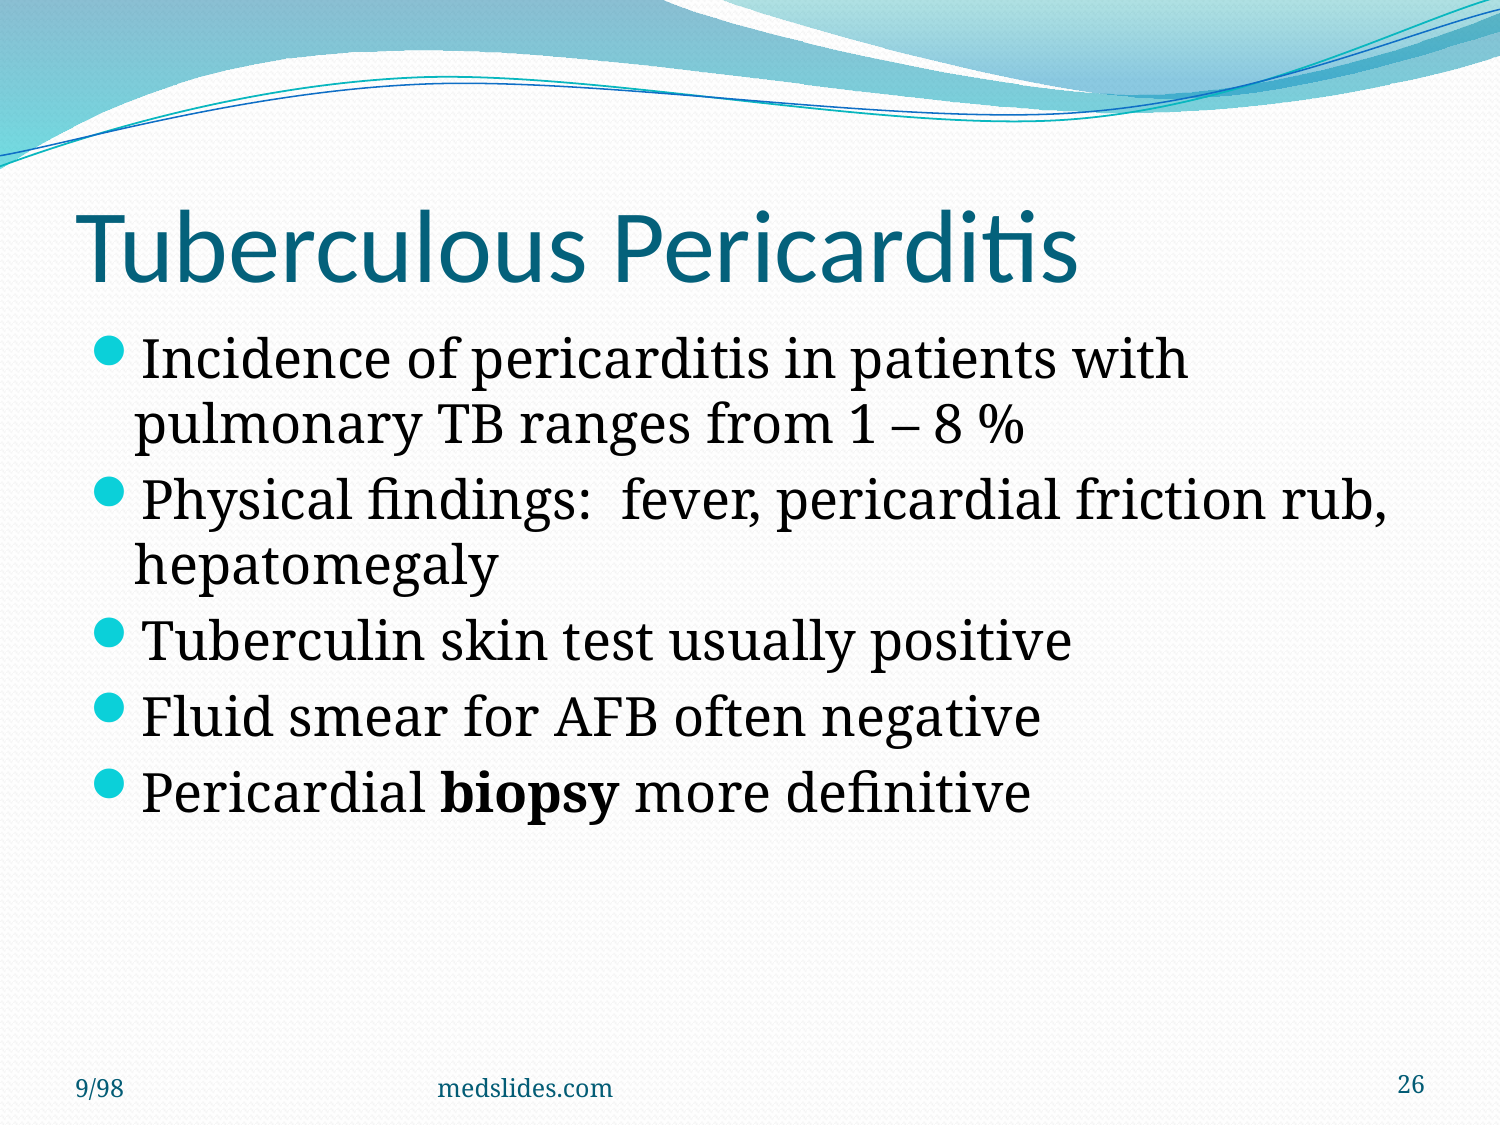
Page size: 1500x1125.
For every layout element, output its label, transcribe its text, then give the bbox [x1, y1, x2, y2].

title Tuberculous Pericarditis [75, 115, 1425, 303]
footer medslides.com [437, 1042, 988, 1103]
slide_number 26 [1299, 1042, 1425, 1103]
slide_number 9/98 [75, 1042, 425, 1103]
list Incidence of pericarditis in patients with pulmonary TB ranges from 1 – 8 % Physical findings: fever, pericardial friction rub, hepatomegaly Tuberculin skin test usually positive Fluid smear for AFB often negative Pericardial biopsy more definitive [75, 317, 1425, 1038]
